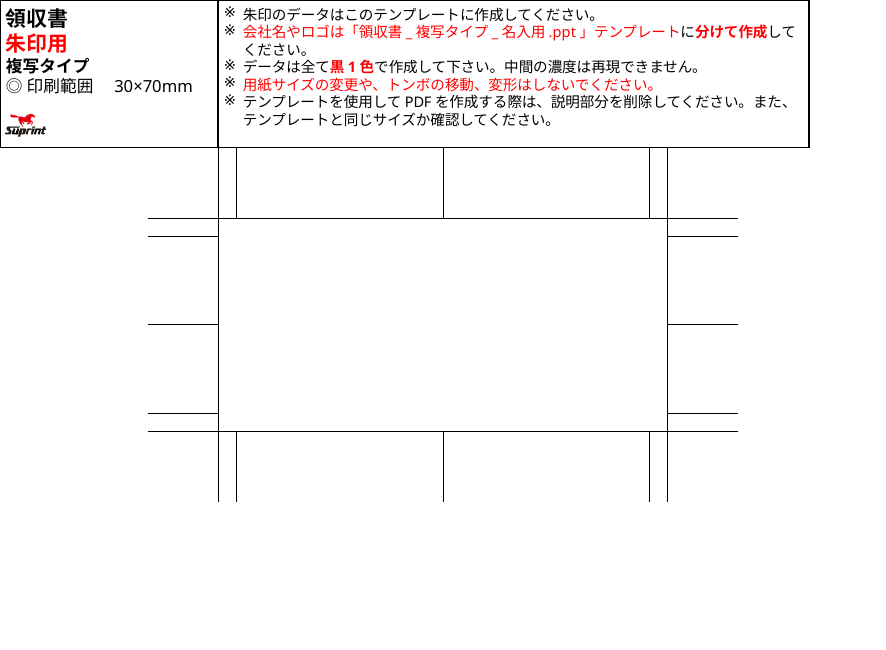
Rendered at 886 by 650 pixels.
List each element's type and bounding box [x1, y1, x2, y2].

picture [2, 110, 48, 139]
